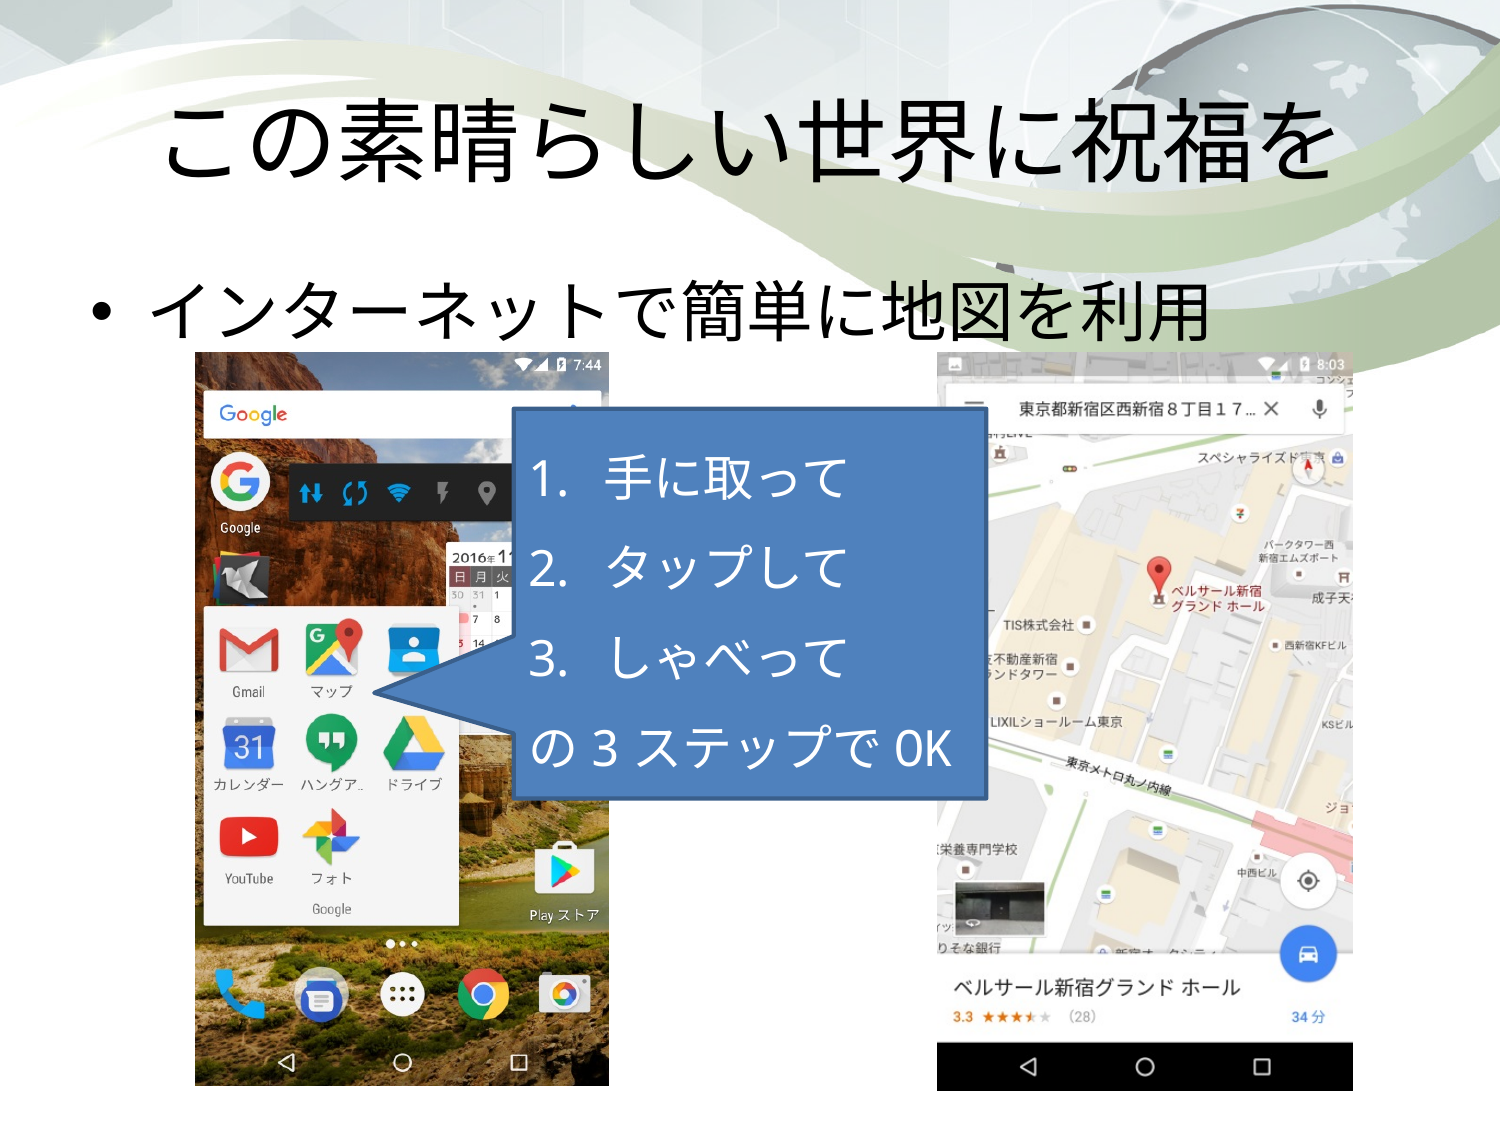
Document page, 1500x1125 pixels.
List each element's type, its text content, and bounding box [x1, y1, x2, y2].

text_box 手に取って タップして しゃべって の3ステップでOK [613, 406, 932, 801]
title この素晴らしい世界に祝福を [75, 45, 1425, 233]
list インターネットで簡単に地図を利用 [75, 262, 1425, 1005]
picture [937, 352, 1353, 1092]
picture [195, 352, 609, 1086]
